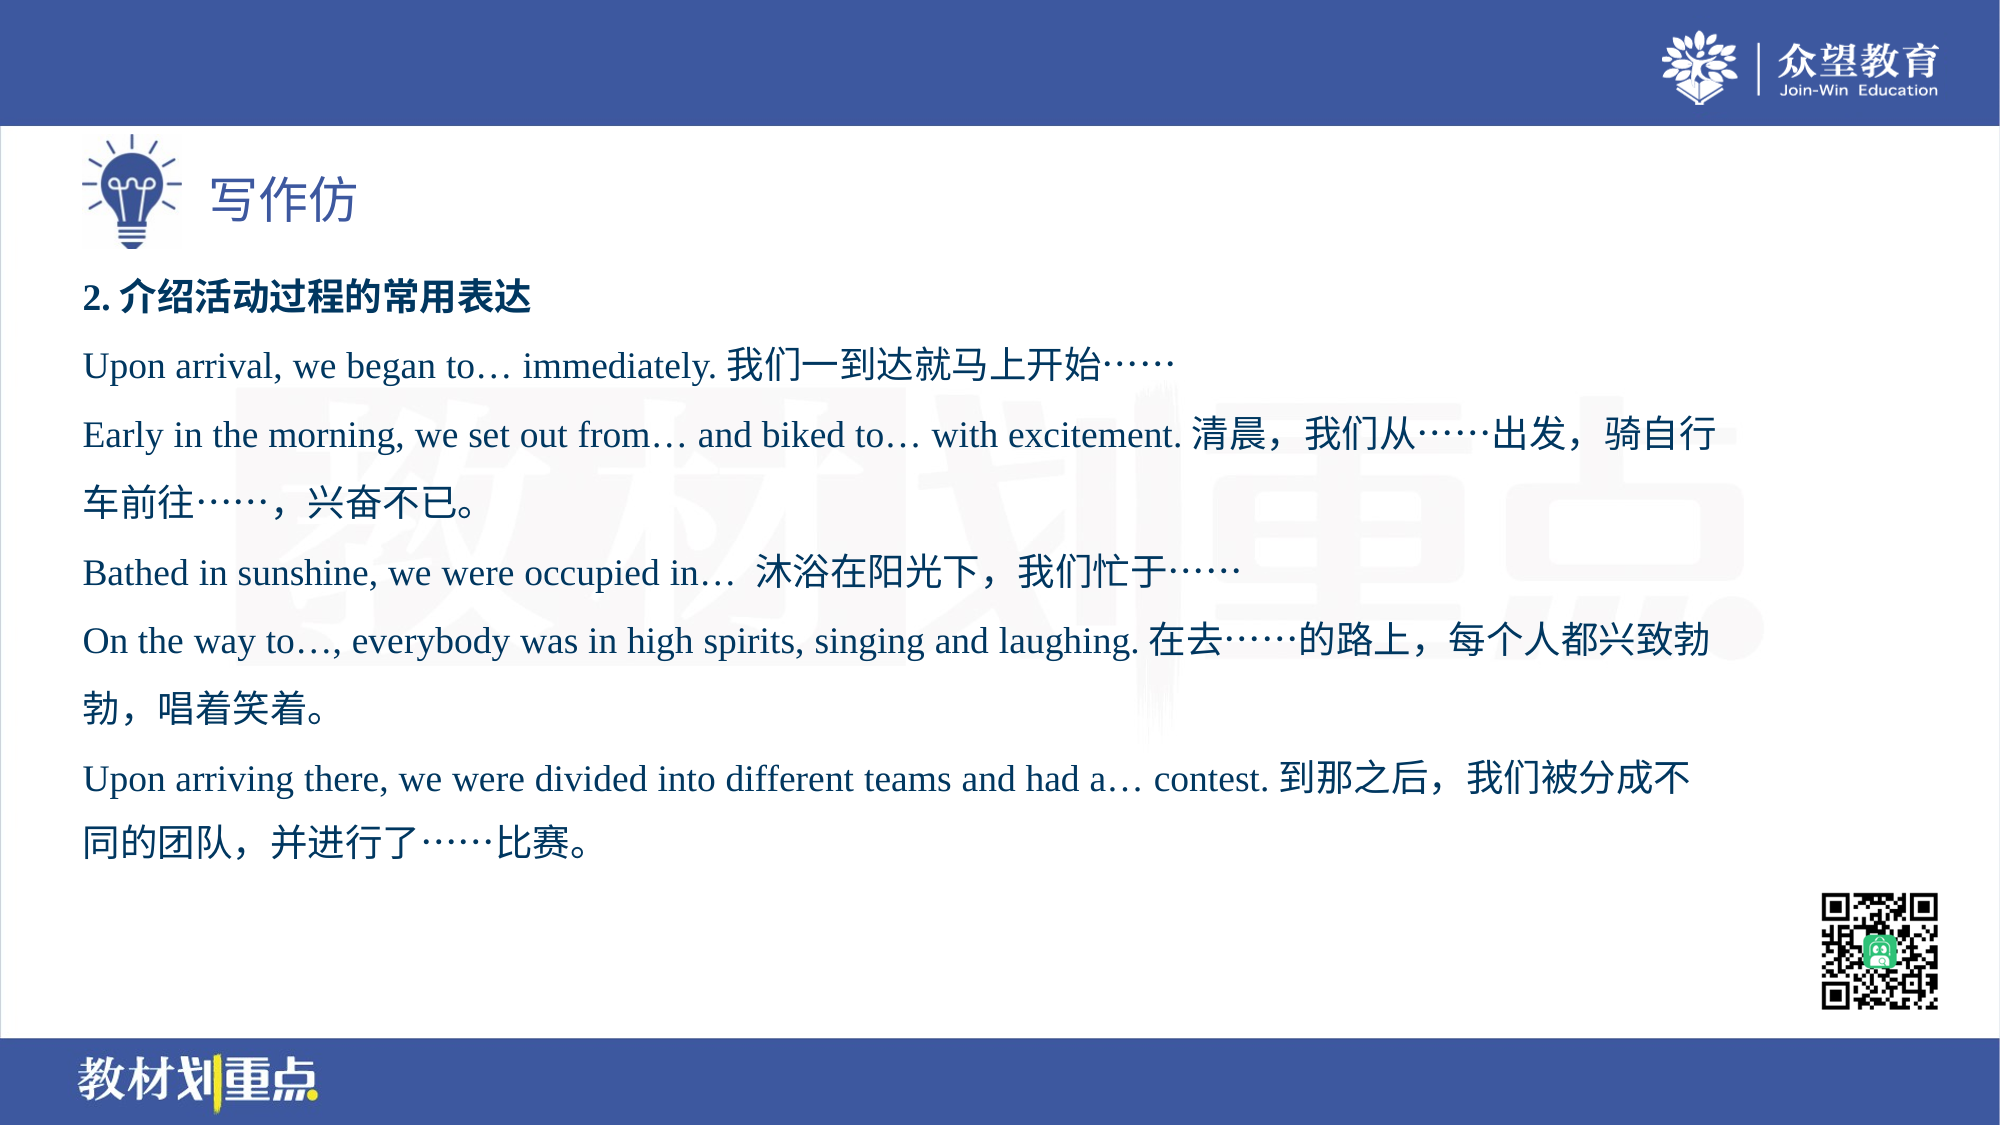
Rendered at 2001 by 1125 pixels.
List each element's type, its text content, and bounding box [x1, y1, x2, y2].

text_box 2.介绍活动过程的常用表达 Upon arrival, we began to… immediately.我们一到达就马上开始…… Early in the morning, we set out from… and biked to… with excitement.清晨，我们从……出发，骑自行 车前往……，兴奋不已。 Bathed in sunshine, we were occupied in… 沐浴在阳光下，我们忙于…… On the way to…, everybody was in high spirits, singing and laughing.在去……的路上，每个人都兴致勃 勃，唱着笑着。 Upon arriving there, we were divided into different teams and had a… contest.到那之后，我们被分成不 同的团队，并进行了……比赛。 [82, 248, 1817, 857]
picture [0, 0, 2000, 1125]
